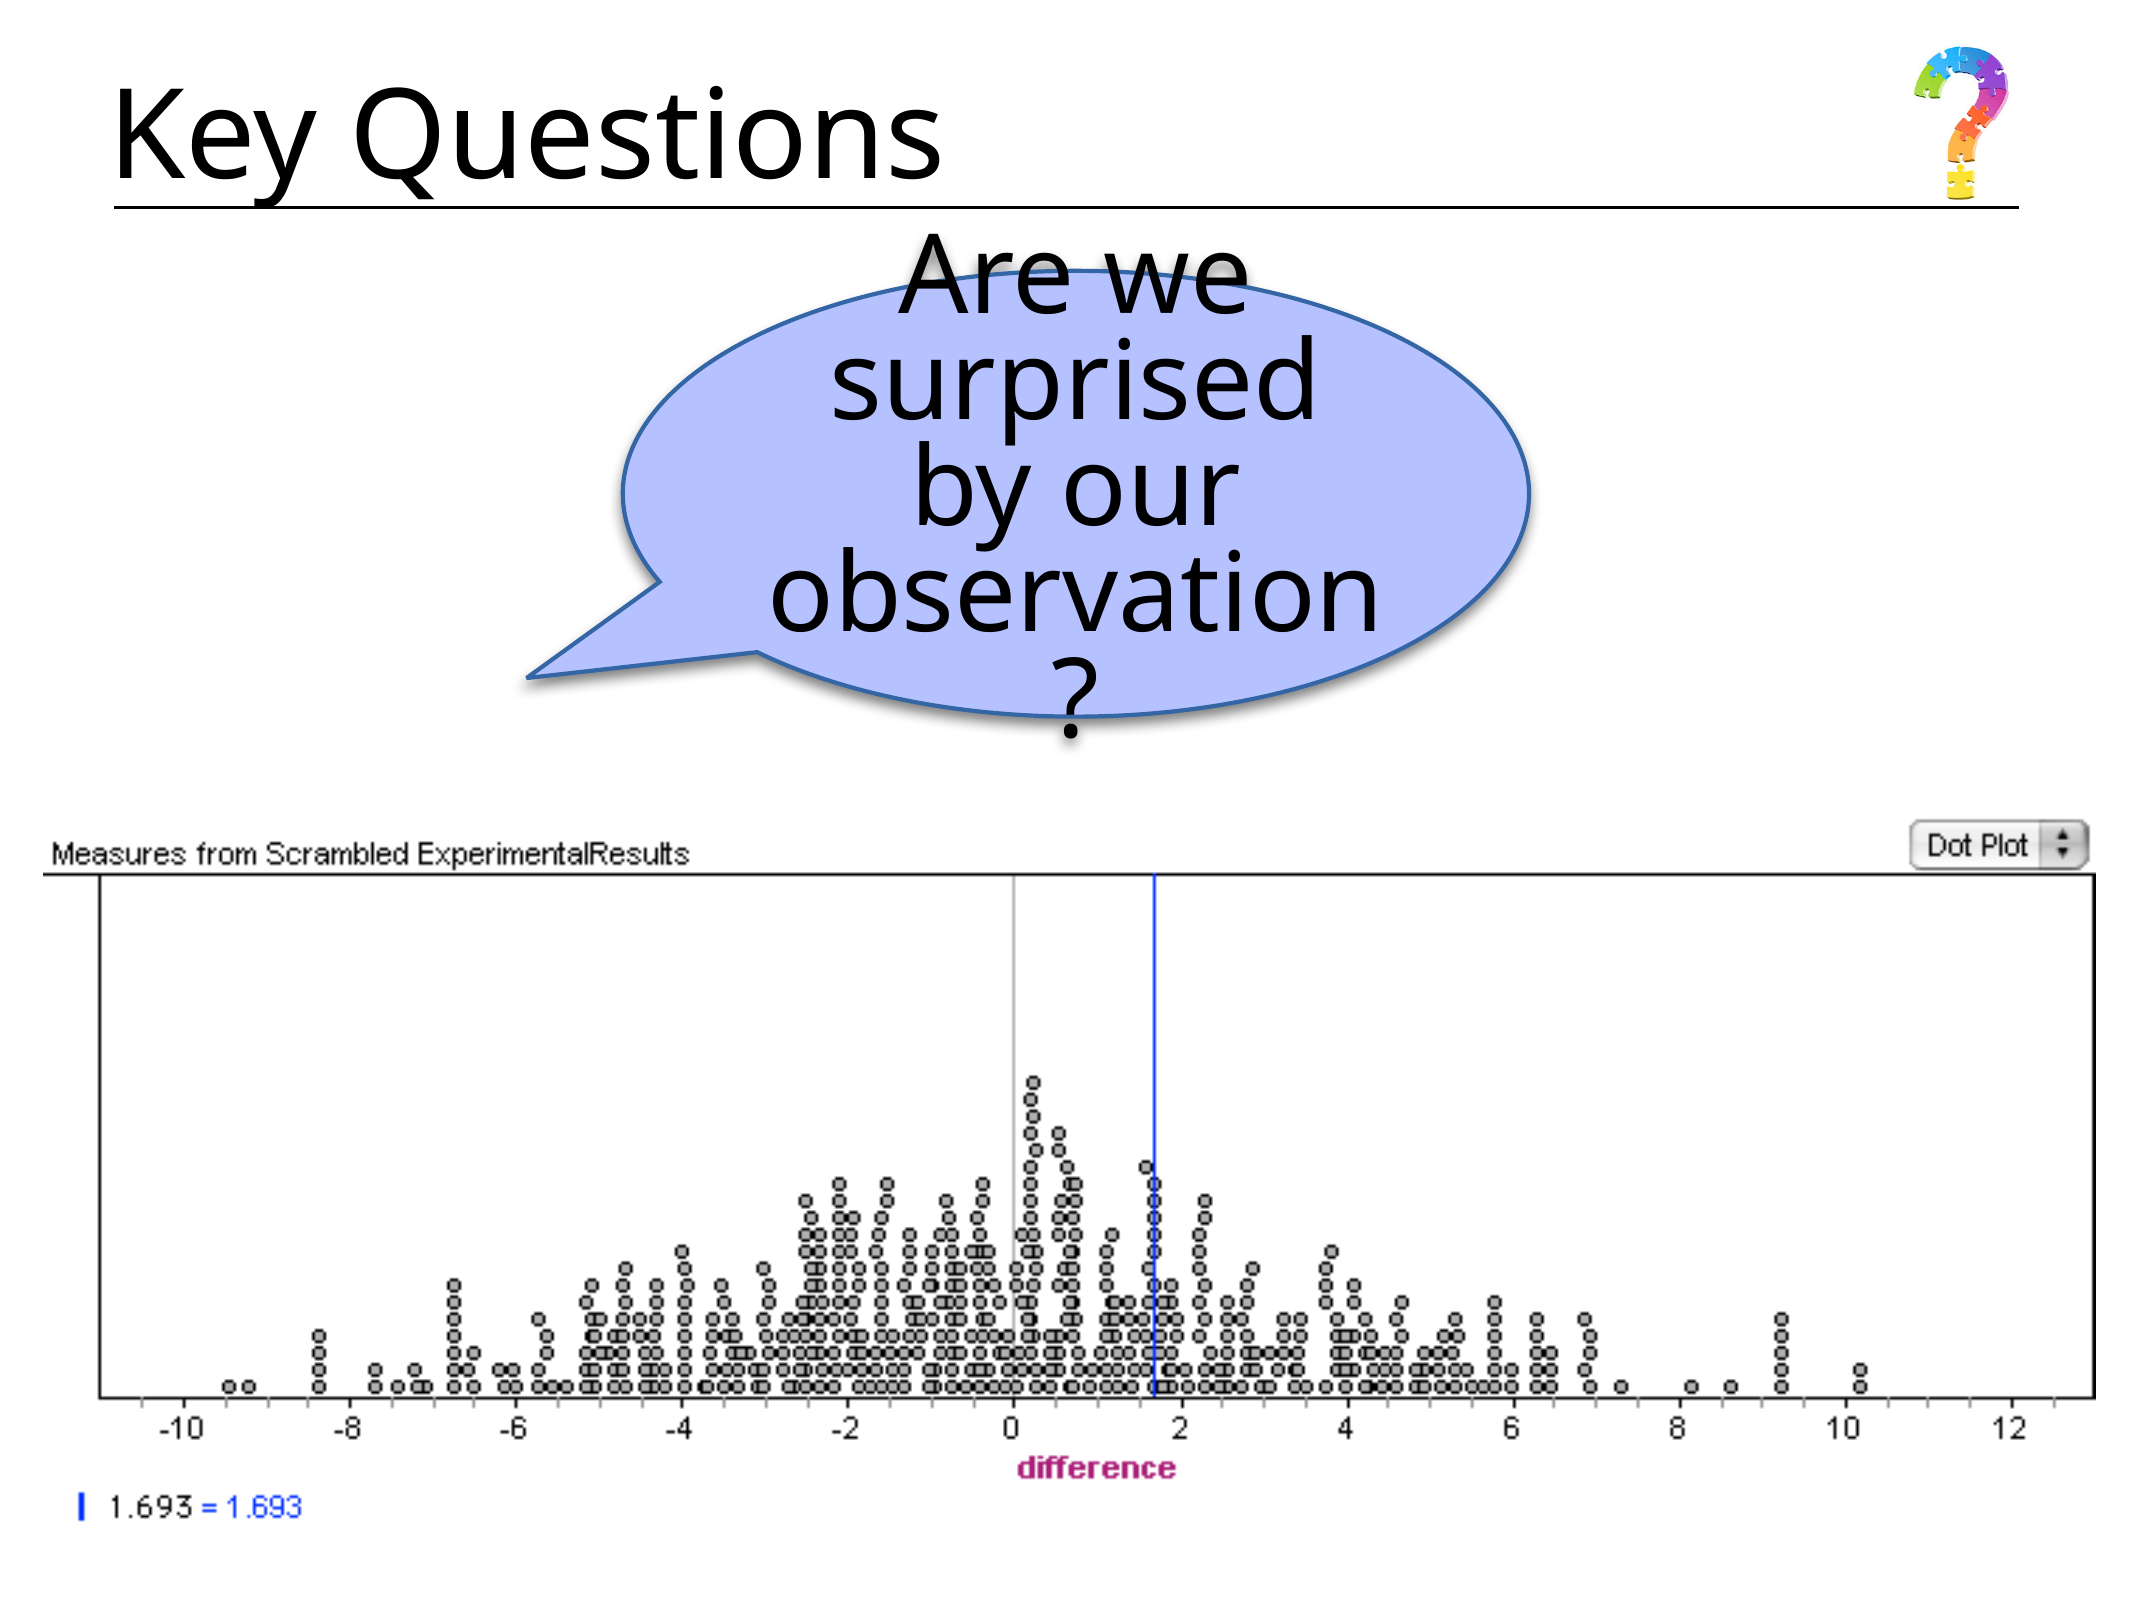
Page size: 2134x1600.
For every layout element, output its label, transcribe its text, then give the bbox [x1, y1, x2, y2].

text_box Key Questions [108, 41, 113, 215]
picture [43, 812, 2096, 1530]
text_box Are we surprised by our observation? [526, 270, 1530, 717]
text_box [114, 35, 2026, 210]
